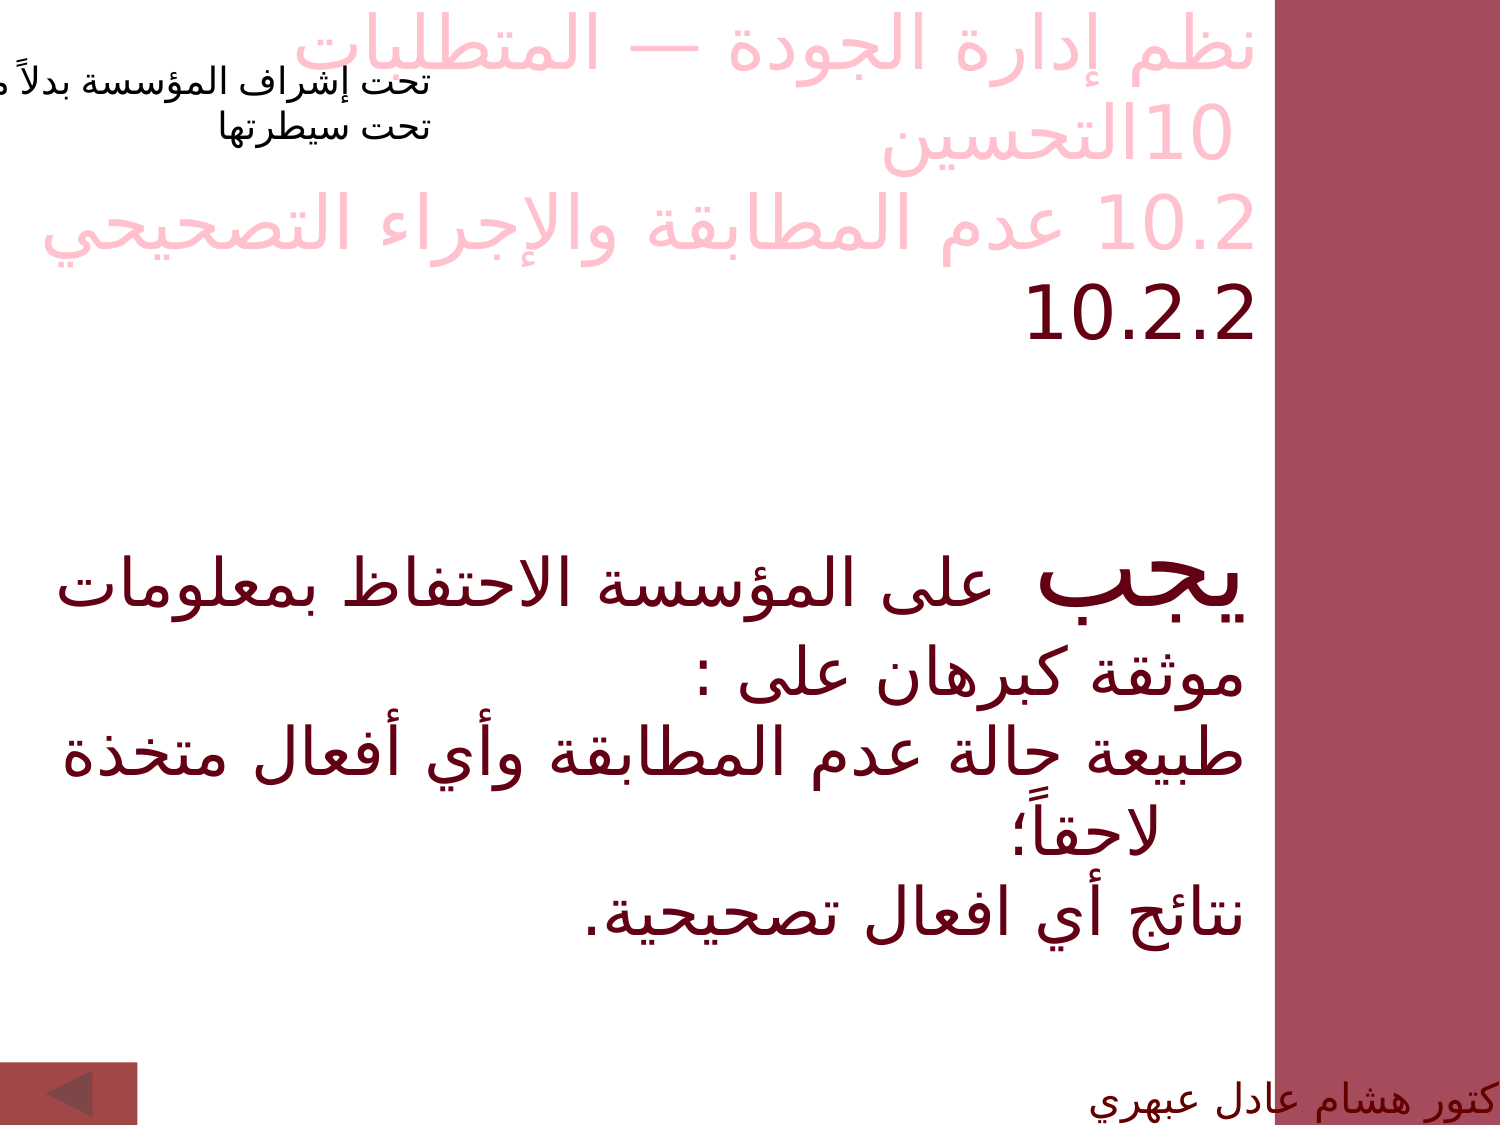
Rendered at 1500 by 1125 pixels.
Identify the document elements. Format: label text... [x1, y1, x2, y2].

text_box [0, 1060, 140, 1125]
text_box يجب على المؤسسة الاحتفاظ بمعلومات موثقة كبرهان على : طبيعة حالة عدم المطابقة وأي أفعال متخذة لاحقاً؛ نتائج أي افعال تصحيحية. [12, 486, 1263, 957]
text_box [1273, 0, 1500, 1064]
text_box الدكتور هشام عادل عبهري [1073, 1064, 1500, 1125]
text_box نظم إدارة الجودة — المتطلبات 10التحسين 10.2 عدم المطابقة والإجراء التصحيحي 10.2.2 [0, 0, 1275, 363]
text_box تحت إشراف المؤسسة بدلاً من تحت سيطرتها [0, 49, 447, 155]
